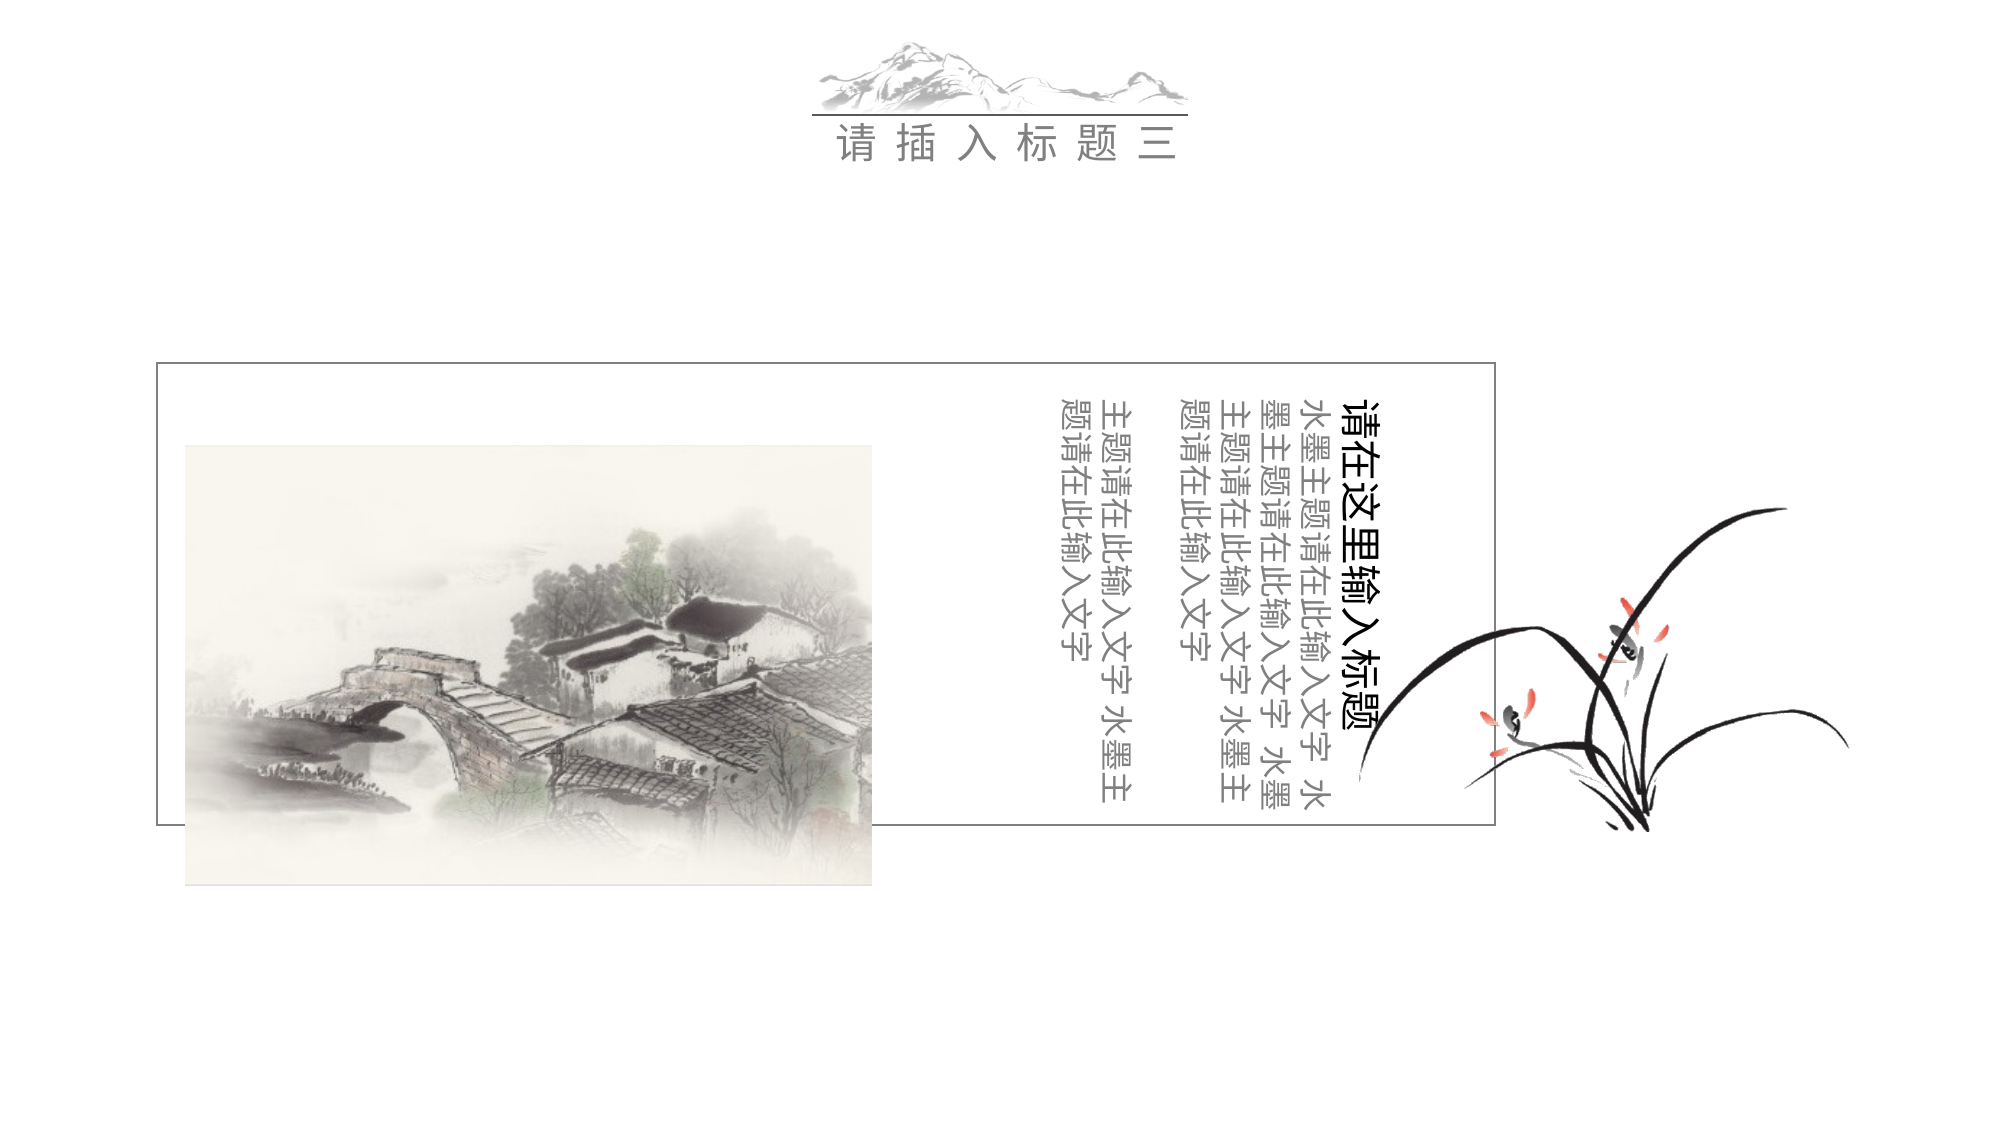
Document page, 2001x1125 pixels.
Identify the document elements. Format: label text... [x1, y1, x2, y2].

picture [1318, 499, 1890, 832]
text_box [808, 17, 1209, 175]
picture [185, 445, 872, 886]
text_box [156, 362, 1496, 826]
text_box 请在这里输入标题 水墨主题请在此输入文字 水 墨主题请在此输入文字 水墨 主题请在此输入文字 水墨主 题请在此输入文字 主题请在此输入文字 水墨主 题请在此输入文字 [980, 383, 1395, 825]
